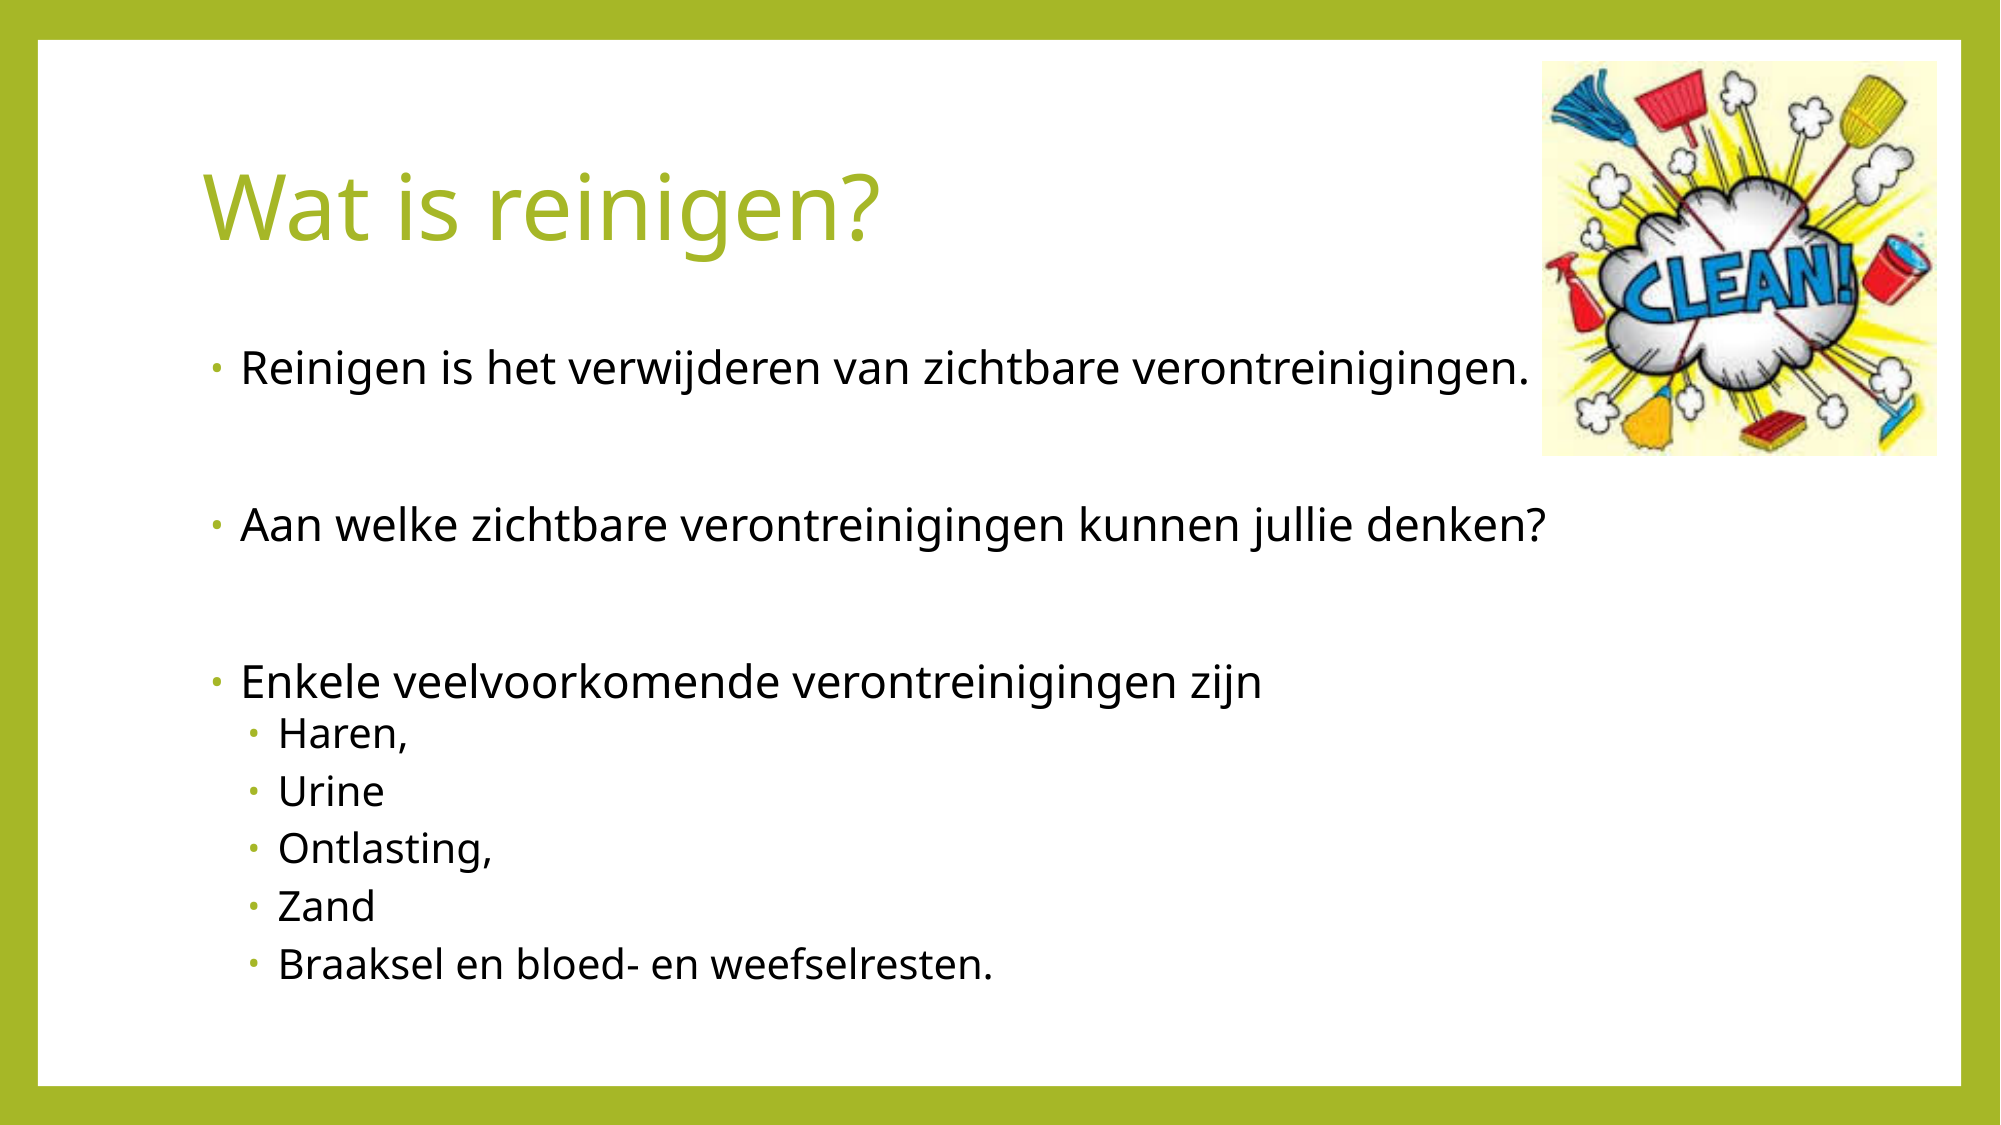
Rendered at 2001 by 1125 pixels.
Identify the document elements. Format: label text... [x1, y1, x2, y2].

title Wat is reinigen? [187, 99, 1536, 323]
list Reinigen is het verwijderen van zichtbare verontreinigingen. Aan welke zichtbare verontreinigingen kunnen jullie denken? Enkele veelvoorkomende verontreinigingen zijn Haren, Urine Ontlasting, Zand Braaksel en bloed- en weefselresten. [187, 337, 1808, 1000]
picture [1542, 60, 1938, 456]
